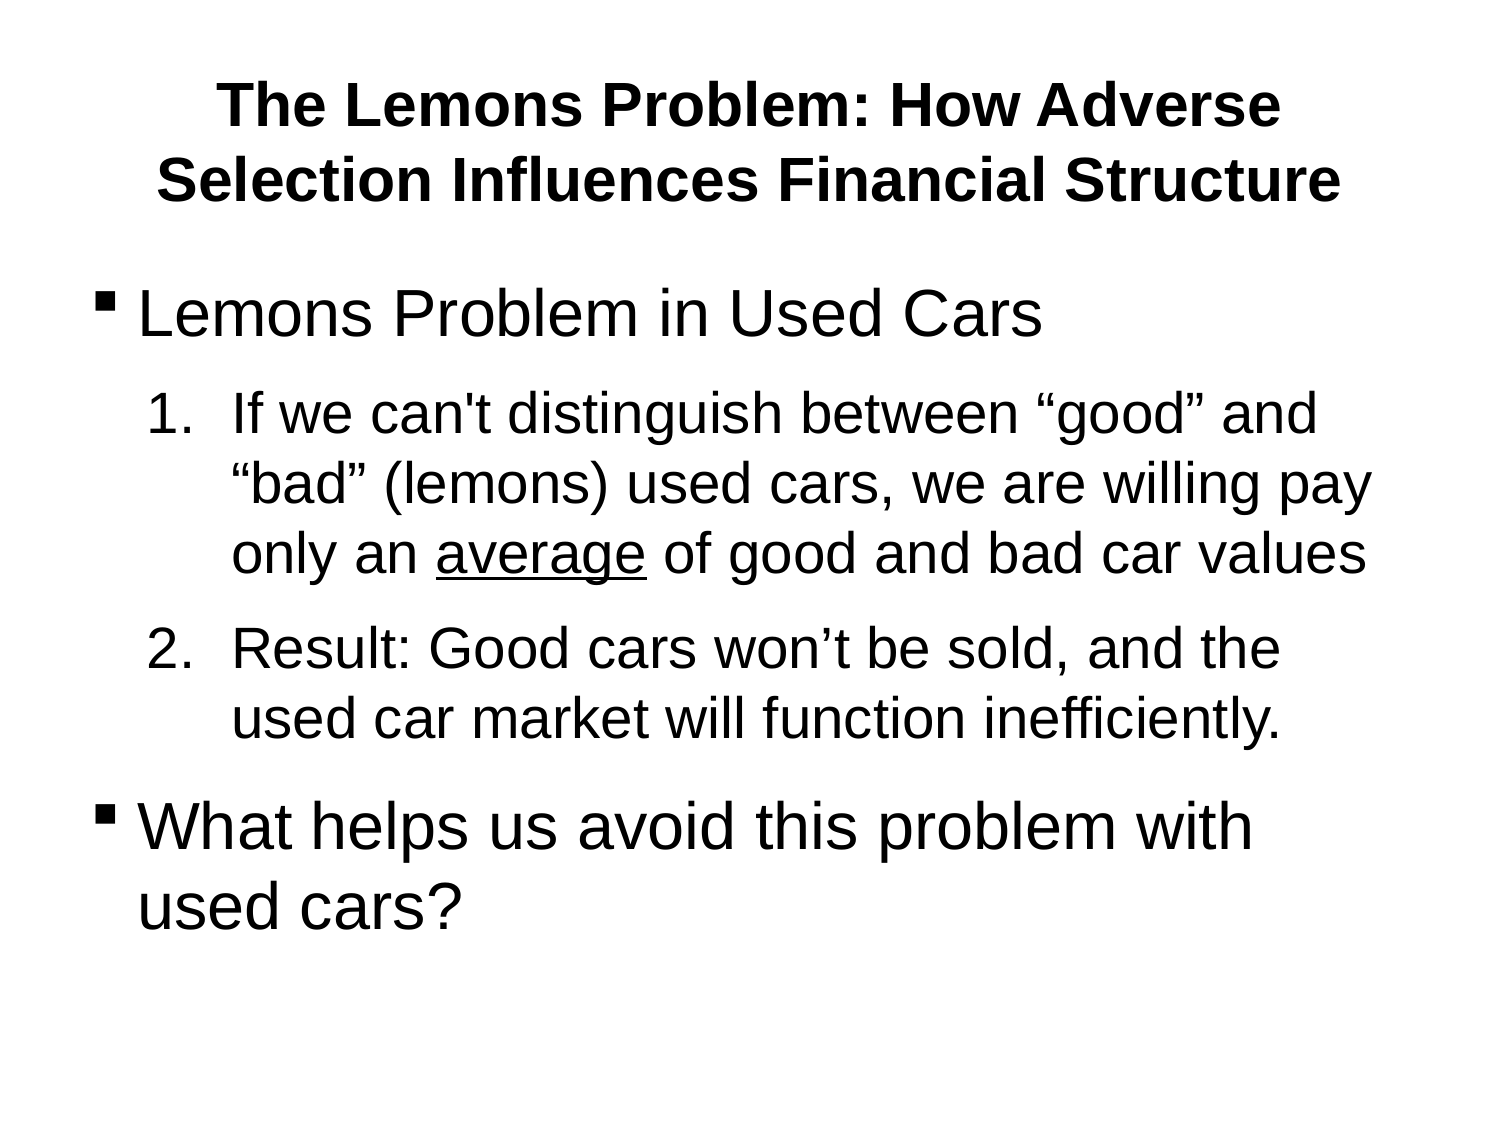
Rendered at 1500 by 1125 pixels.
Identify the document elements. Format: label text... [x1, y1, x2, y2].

title The Lemons Problem: How Adverse Selection Influences Financial Structure [75, 45, 1425, 233]
list Lemons Problem in Used Cars If we can't distinguish between “good” and “bad” (lemons) used cars, we are willing pay only an average of good and bad car values Result: Good cars won’t be sold, and the used car market will function inefficiently. What helps us avoid this problem with used cars? [75, 262, 1425, 1005]
